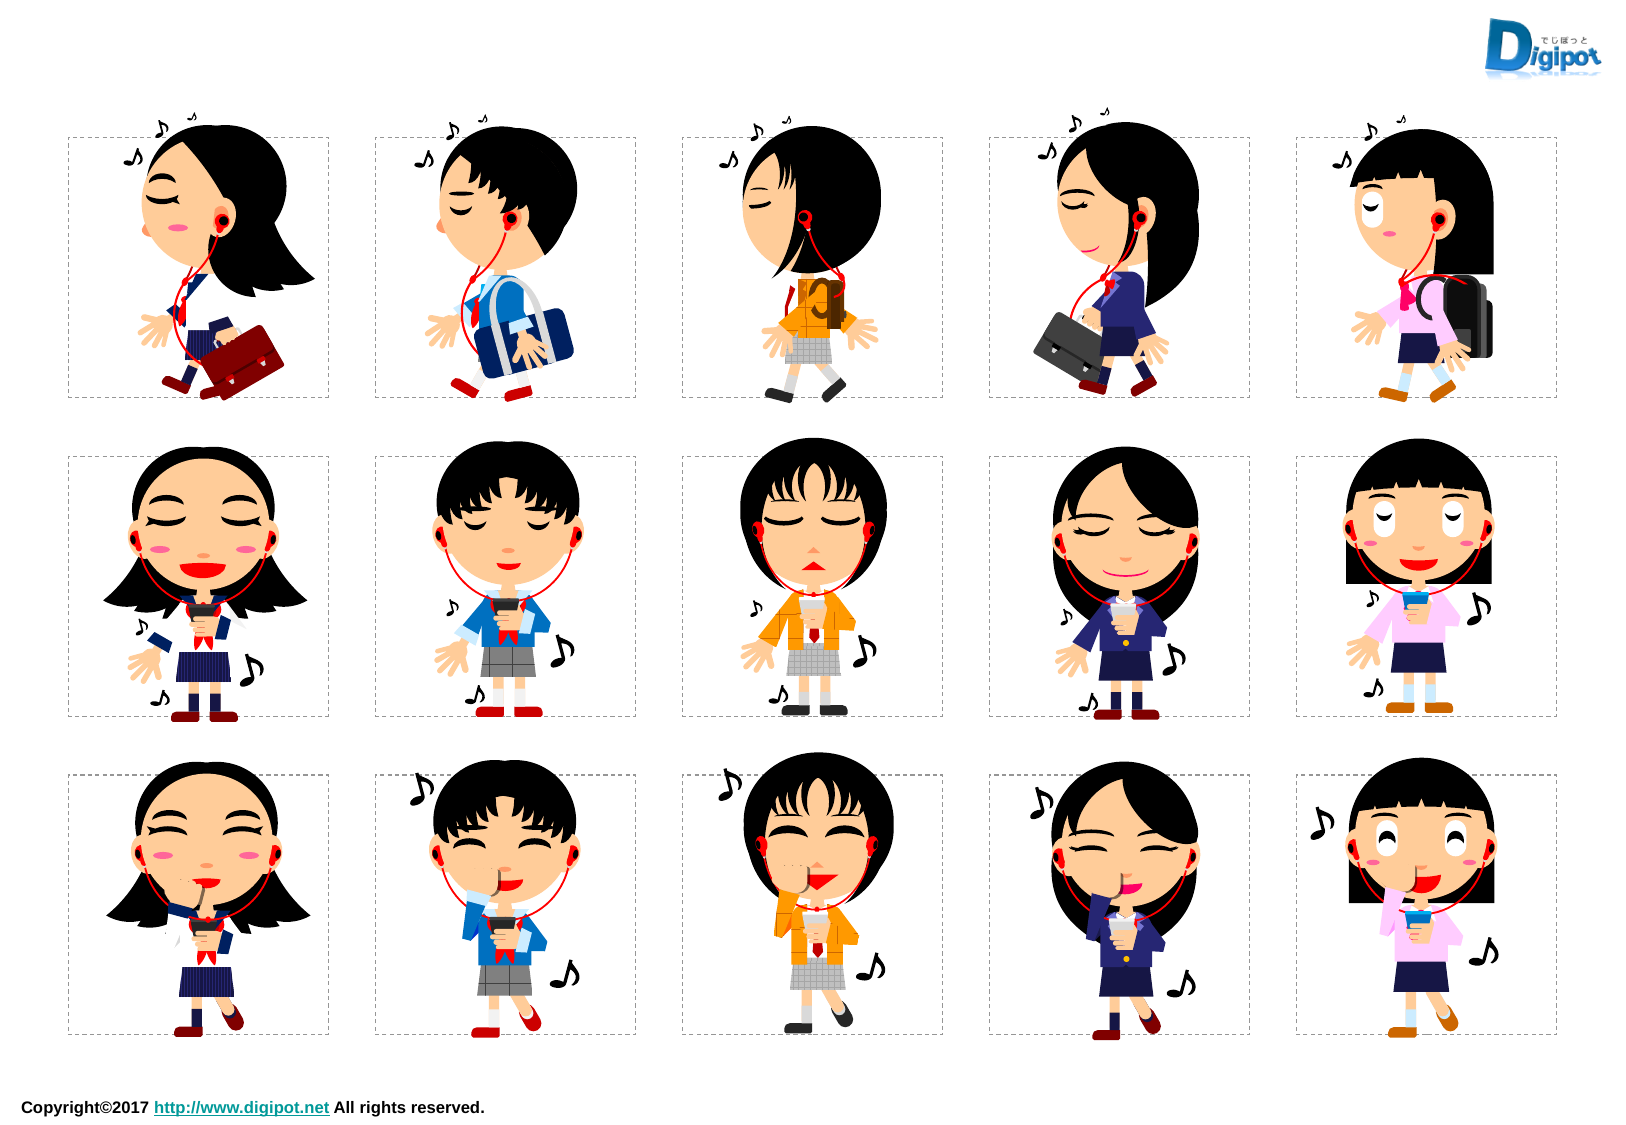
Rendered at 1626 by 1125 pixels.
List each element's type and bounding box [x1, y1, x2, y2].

text_box [737, 437, 888, 716]
text_box [1306, 757, 1500, 1038]
text_box [125, 111, 316, 398]
picture [1485, 18, 1602, 82]
text_box [1342, 438, 1495, 713]
text_box [102, 446, 308, 723]
text_box [1039, 106, 1200, 393]
text_box [1051, 439, 1200, 720]
text_box [432, 441, 584, 718]
text_box [1334, 114, 1494, 401]
text_box [406, 759, 581, 1038]
text_box [714, 752, 894, 1034]
text_box [1026, 755, 1201, 1041]
text_box [105, 761, 311, 1038]
text_box [721, 115, 882, 402]
text_box [416, 113, 578, 400]
